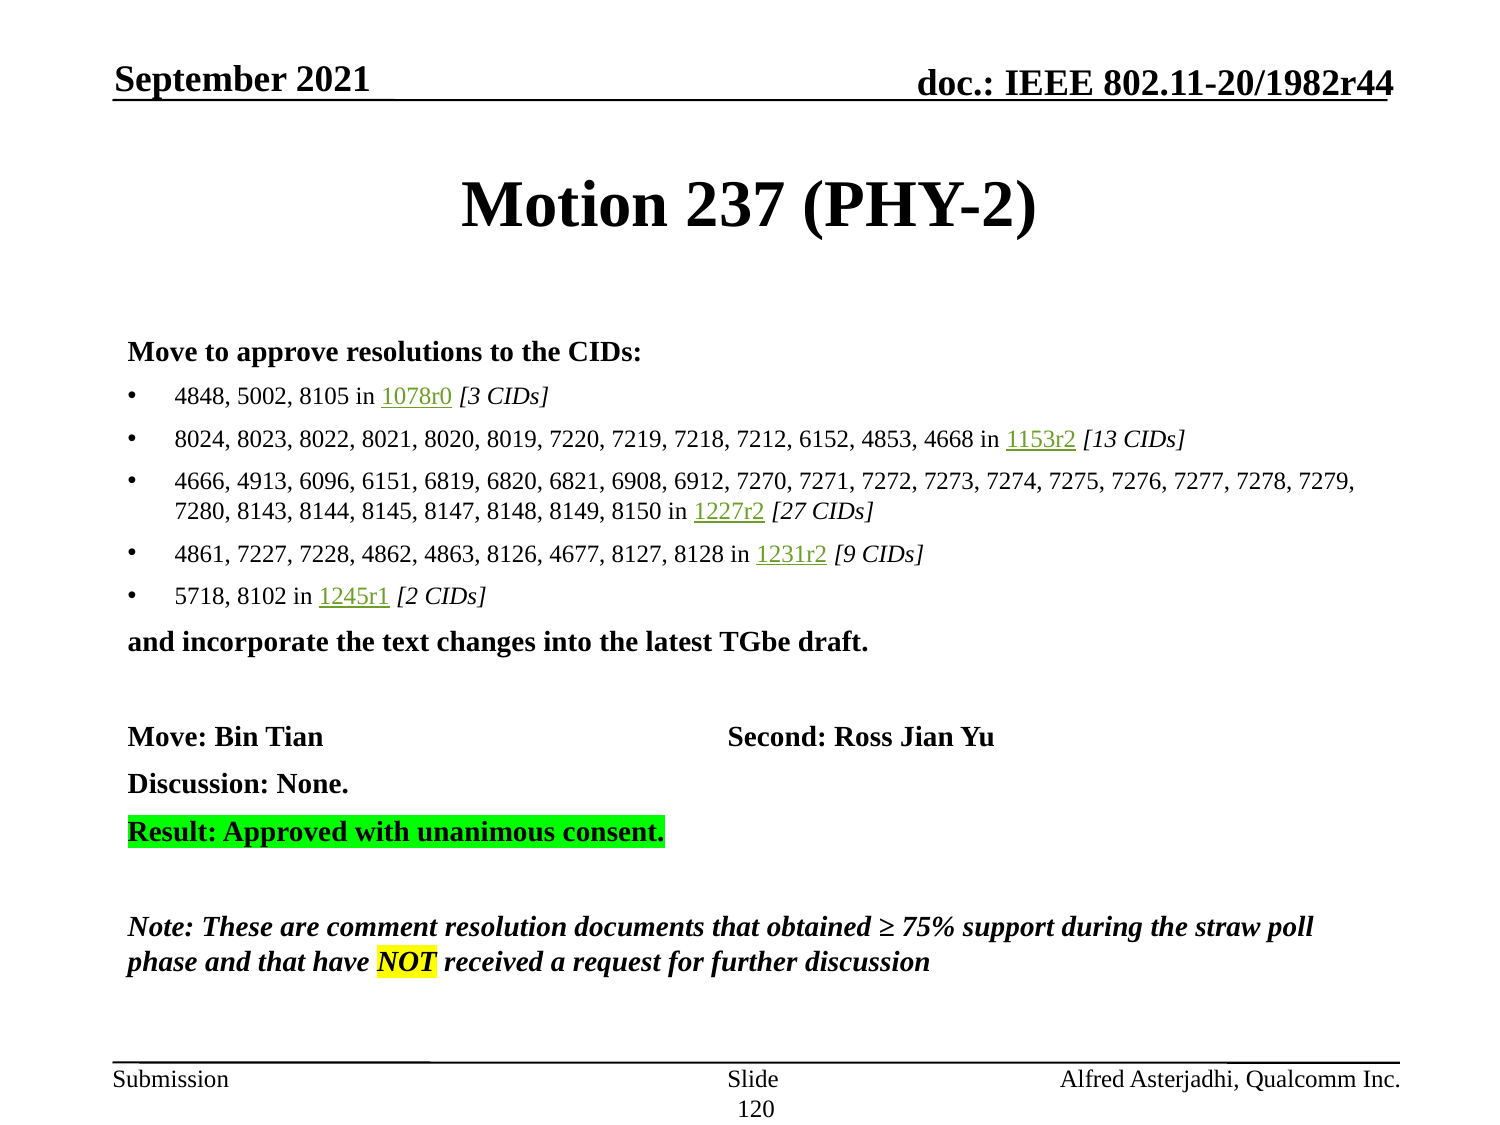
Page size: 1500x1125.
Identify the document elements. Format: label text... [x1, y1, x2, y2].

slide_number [114, 54, 423, 100]
list Move to approve resolutions to the CIDs: 4848, 5002, 8105 in 1078r0 [3 CIDs] 8024, 8023, 8022, 8021, 8020, 8019, 7220, 7219, 7218, 7212, 6152, 4853, 4668 in 1153r2 [13 CIDs] 4666, 4913, 6096, 6151, 6819, 6820, 6821, 6908, 6912, 7270, 7271, 7272, 7273, 7274, 7275, 7276, 7277, 7278, 7279, 7280, 8143, 8144, 8145, 8147, 8148, 8149, 8150 in 1227r2 [27 CIDs] 4861, 7227, 7228, 4862, 4863, 8126, 4677, 8127, 8128 in 1231r2 [9 CIDs] 5718, 8102 in 1245r1 [2 CIDs] and incorporate the text changes into the latest TGbe draft. Move: Bin Tian Second: Ross Jian Yu Discussion: None. Result: Approved with unanimous consent. Note: These are comment resolution documents that obtained ≥ 75% support during the straw poll phase and that have NOT received a request for further discussion [112, 324, 1388, 1063]
title Motion 237 (PHY-2) [112, 112, 1388, 288]
slide_number Slide 120 [712, 1061, 800, 1123]
footer Alfred Asterjadhi, Qualcomm Inc. [878, 1061, 1402, 1093]
